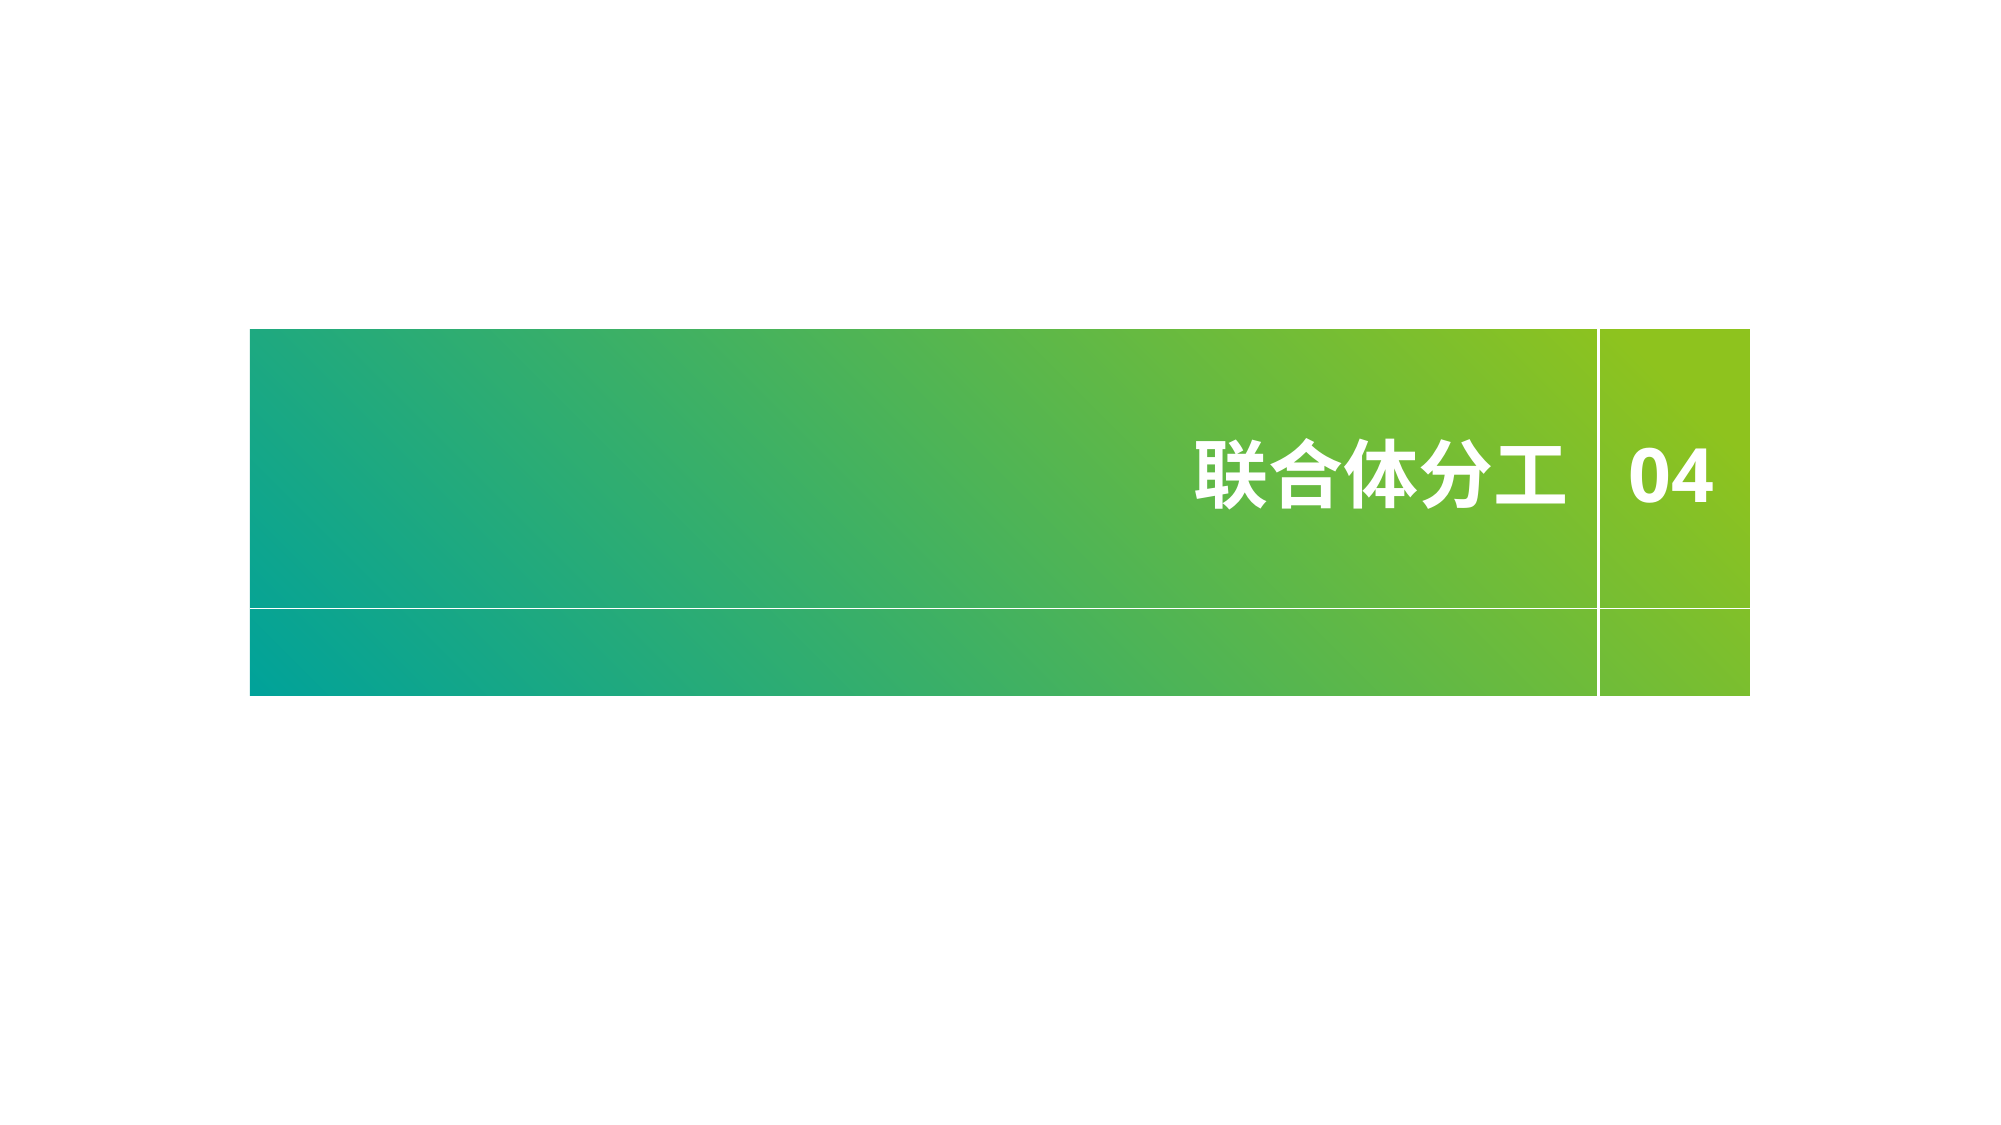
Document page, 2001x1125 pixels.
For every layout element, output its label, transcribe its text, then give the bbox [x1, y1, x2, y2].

text_box [249, 329, 1751, 697]
text_box 联合体分工 [865, 406, 1584, 527]
text_box 04 [1613, 406, 1763, 527]
